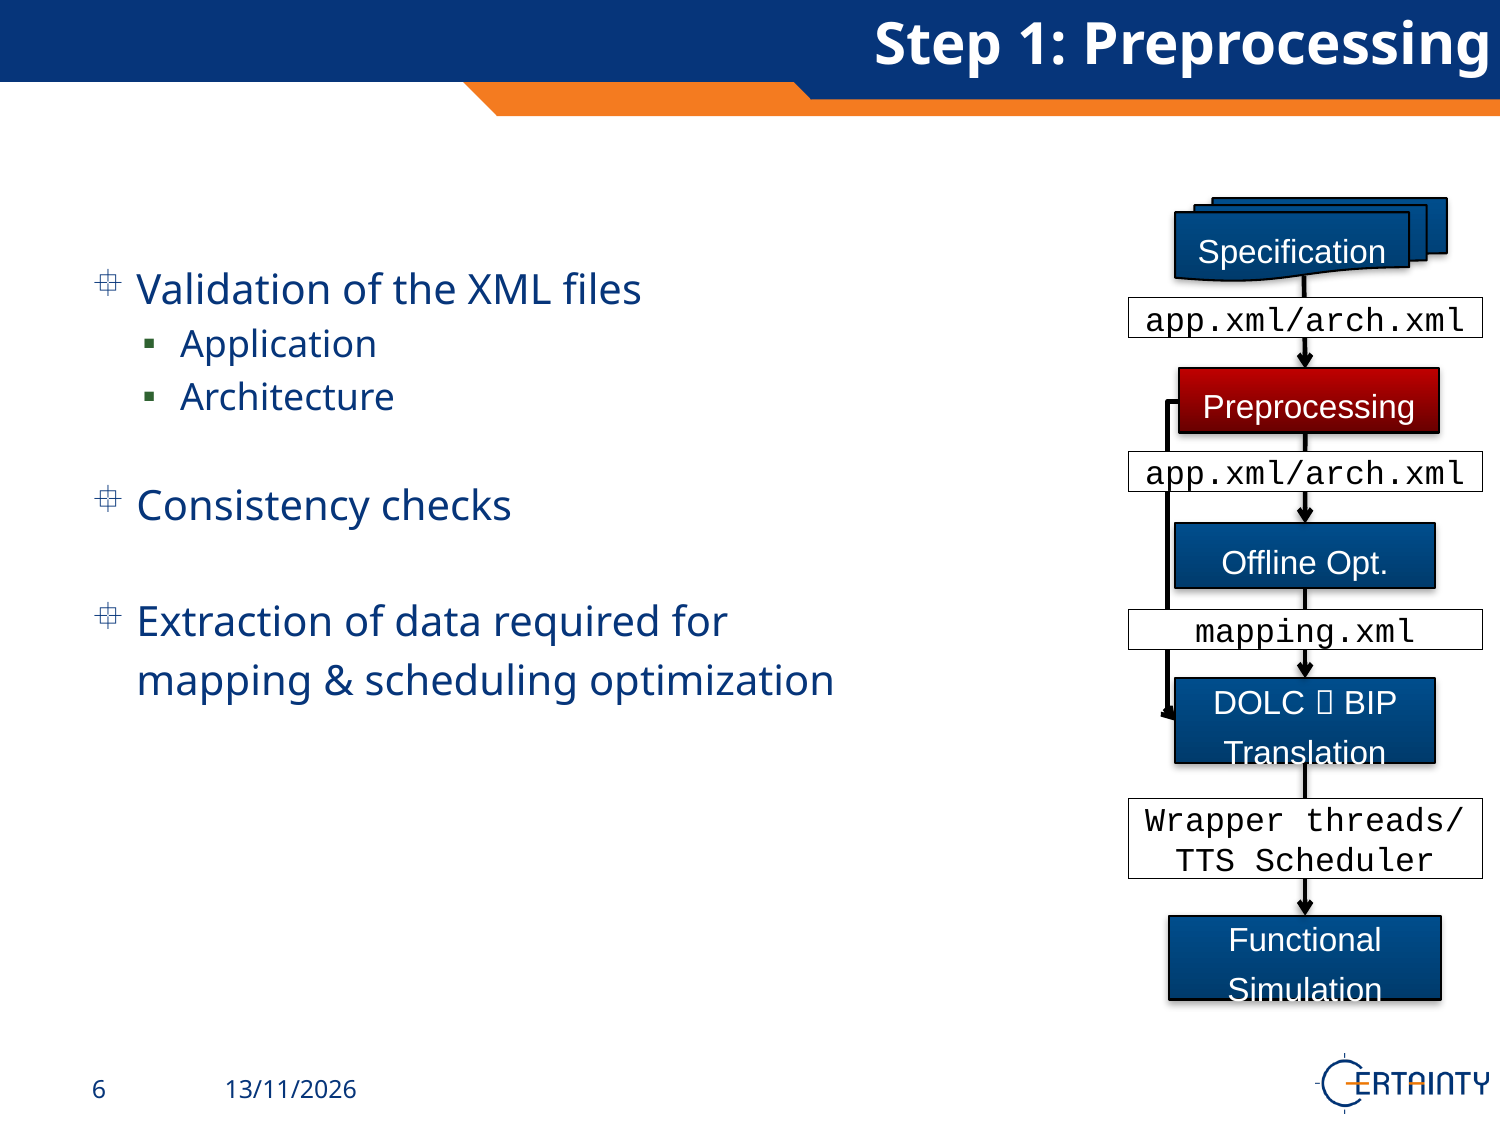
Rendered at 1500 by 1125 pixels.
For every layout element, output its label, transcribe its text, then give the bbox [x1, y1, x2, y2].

text_box app.xml/arch.xml [1128, 451, 1169, 492]
text_box Preprocessing [1179, 367, 1440, 433]
text_box mapping.xml [1128, 609, 1169, 650]
text_box mapping.xml [1183, 609, 1301, 650]
text_box Wrapper threads/ TTS Scheduler [1309, 798, 1483, 879]
text_box Wrapper threads/ TTS Scheduler [1128, 798, 1301, 879]
text_box app.xml/arch.xml [1128, 297, 1298, 338]
text_box app.xml/arch.xml [1310, 297, 1483, 338]
text_box Validation of the XML files Application Architecture Consistency checks Extraction of data required for mapping & scheduling optimization [76, 255, 1081, 811]
text_box Specification [1175, 198, 1447, 281]
text_box app.xml/arch.xml [1183, 451, 1301, 492]
text_box Functional Simulation [1169, 915, 1442, 1000]
text_box app.xml/arch.xml [1309, 451, 1483, 492]
text_box mapping.xml [1309, 609, 1483, 650]
text_box DOLC  BIP Translation [1175, 678, 1436, 764]
text_box Offline Opt. [1183, 523, 1436, 589]
slide_number 6 [77, 1062, 207, 1108]
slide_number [207, 1062, 455, 1108]
picture [1315, 1053, 1489, 1114]
title Step 1: Preprocessing [0, 0, 1500, 82]
